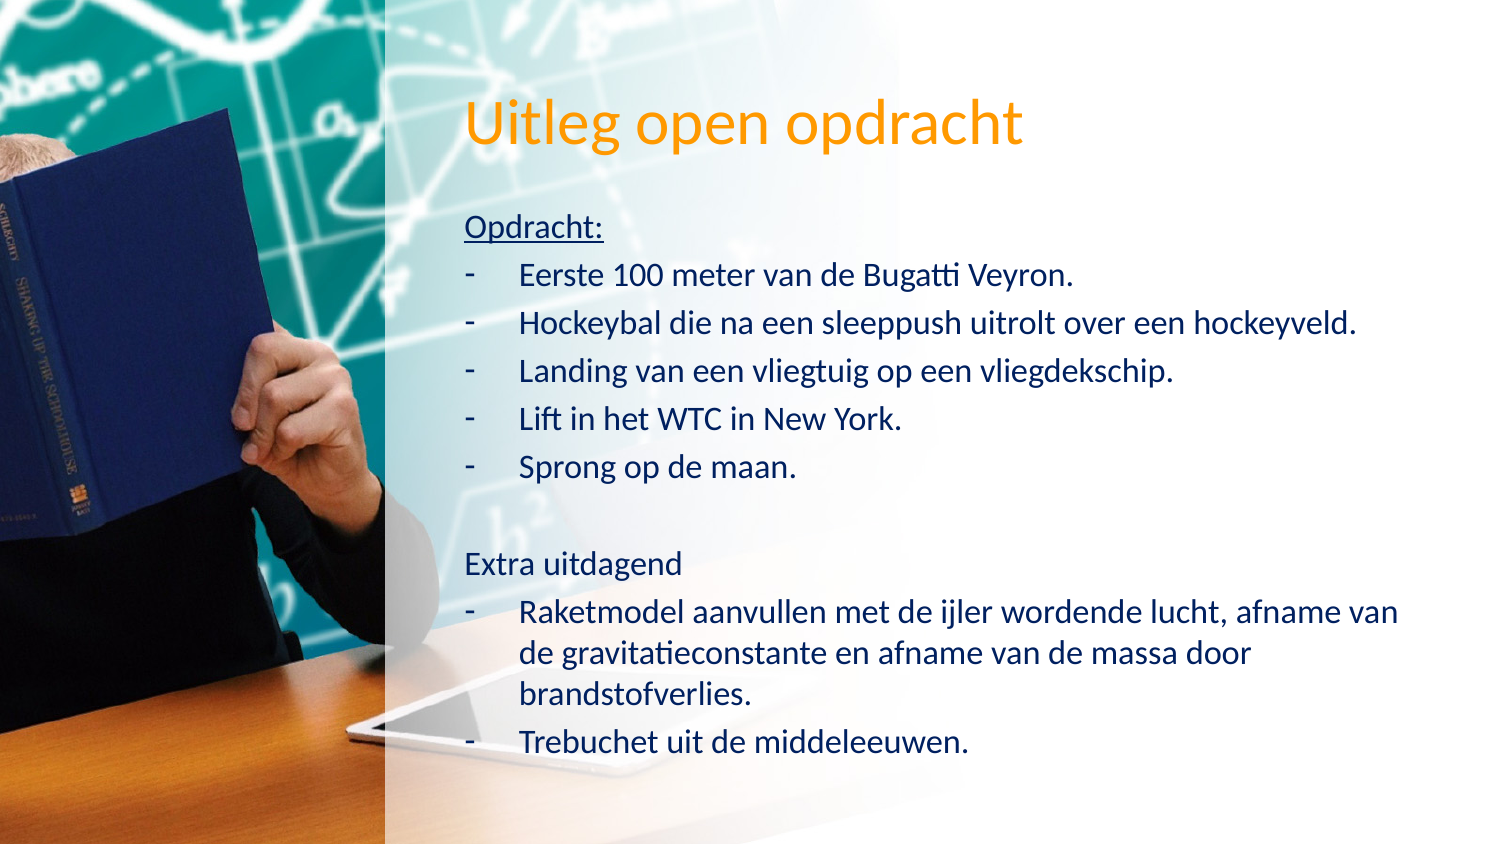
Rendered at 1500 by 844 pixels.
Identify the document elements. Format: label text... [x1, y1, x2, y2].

title Uitleg open opdracht [449, 71, 1427, 166]
list Opdracht: Eerste 100 meter van de Bugatti Veyron. Hockeybal die na een sleeppush uitrolt over een hockeyveld. Landing van een vliegtuig op een vliegdekschip. Lift in het WTC in New York. Sprong op de maan. Extra uitdagend Raketmodel aanvullen met de ijler wordende lucht, afname van de gravitatieconstante en afname van de massa door brandstofverlies. Trebuchet uit de middeleeuwen. [449, 196, 1427, 773]
picture [0, 0, 1500, 844]
